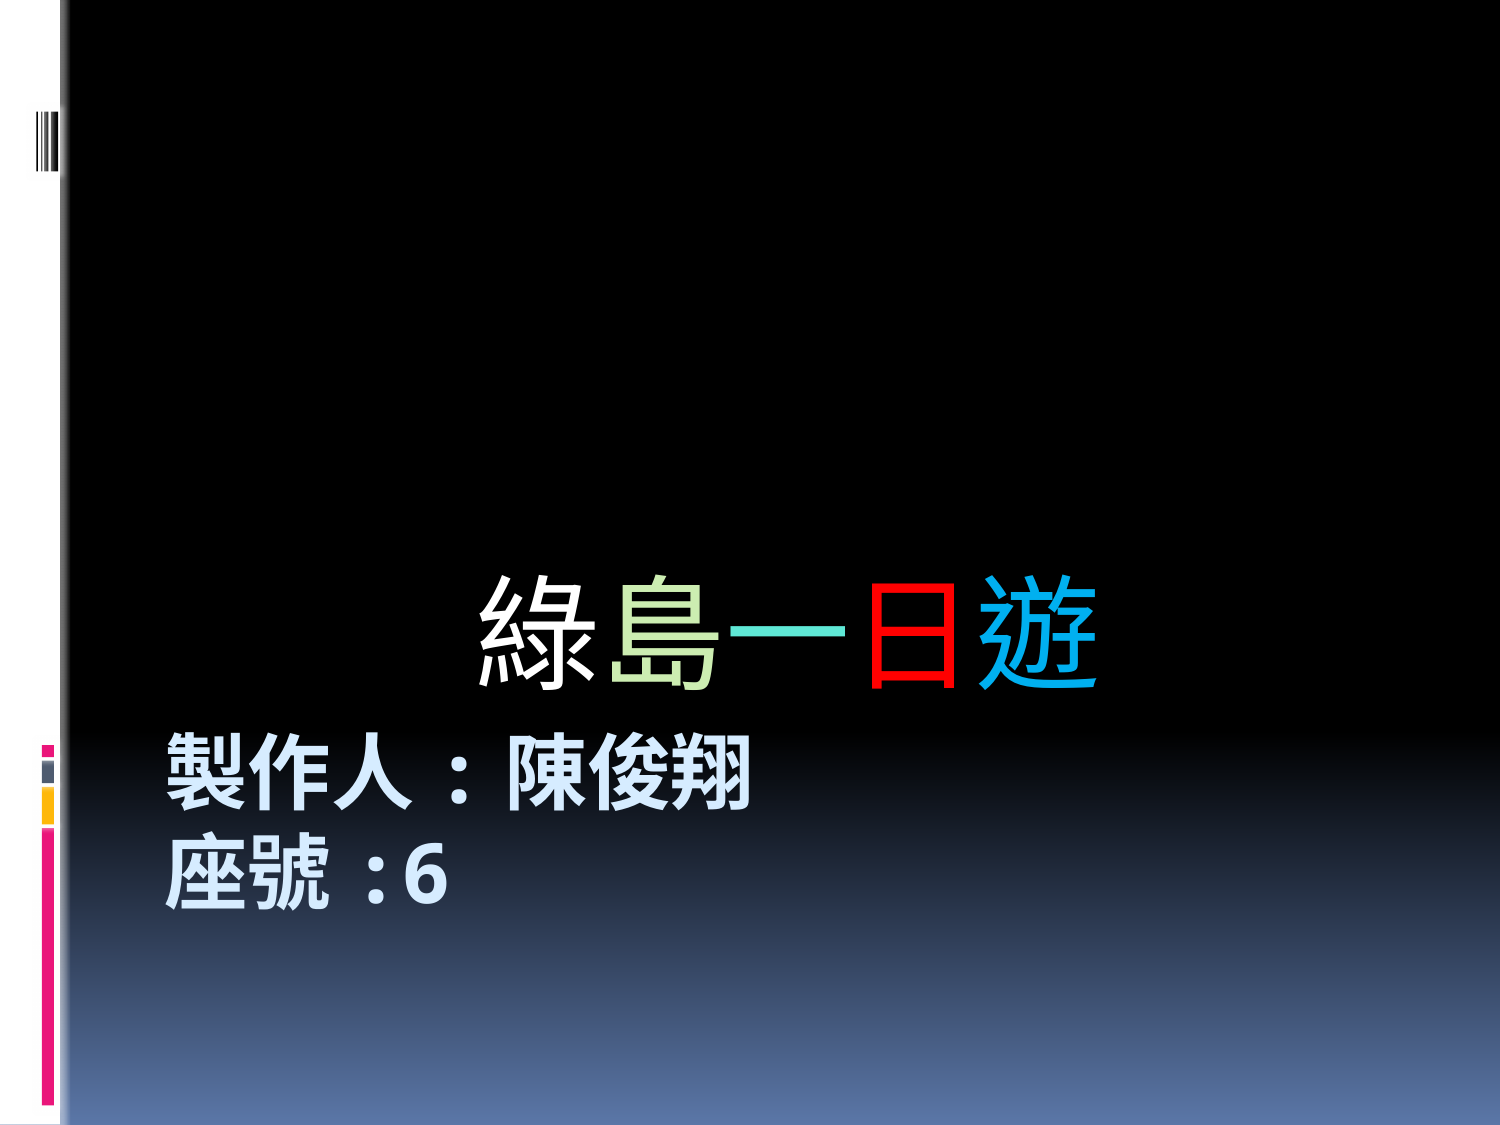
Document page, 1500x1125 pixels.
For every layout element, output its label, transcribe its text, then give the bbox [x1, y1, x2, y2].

subtitle 綠島一日遊 [150, 464, 1425, 713]
title 製作人:陳俊翔 座號:6 [150, 713, 1425, 1037]
